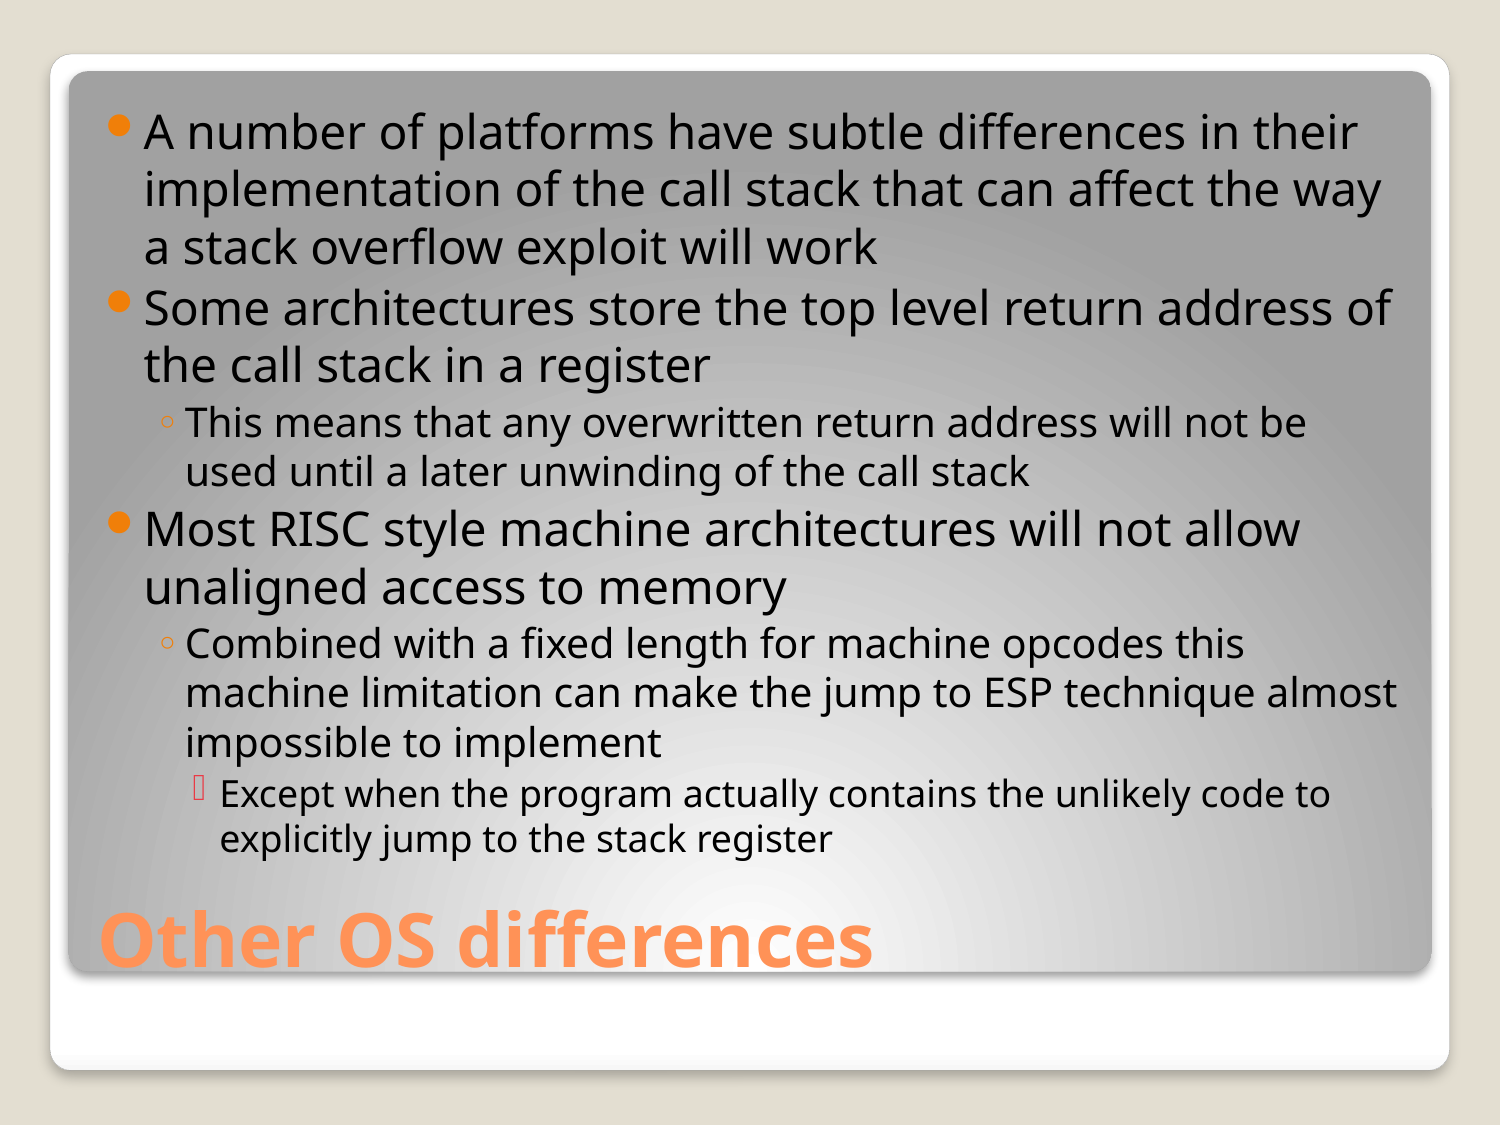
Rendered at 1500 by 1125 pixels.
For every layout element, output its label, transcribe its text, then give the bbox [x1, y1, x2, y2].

list A number of platforms have subtle differences in their implementation of the call stack that can affect the way a stack overflow exploit will work Some architectures store the top level return address of the call stack in a register This means that any overwritten return address will not be used until a later unwinding of the call stack Most RISC style machine architectures will not allow unaligned access to memory Combined with a fixed length for machine opcodes this machine limitation can make the jump to ESP technique almost impossible to implement Except when the program actually contains the unlikely code to explicitly jump to the stack register [75, 86, 1418, 875]
title Other OS differences [82, 817, 1425, 990]
